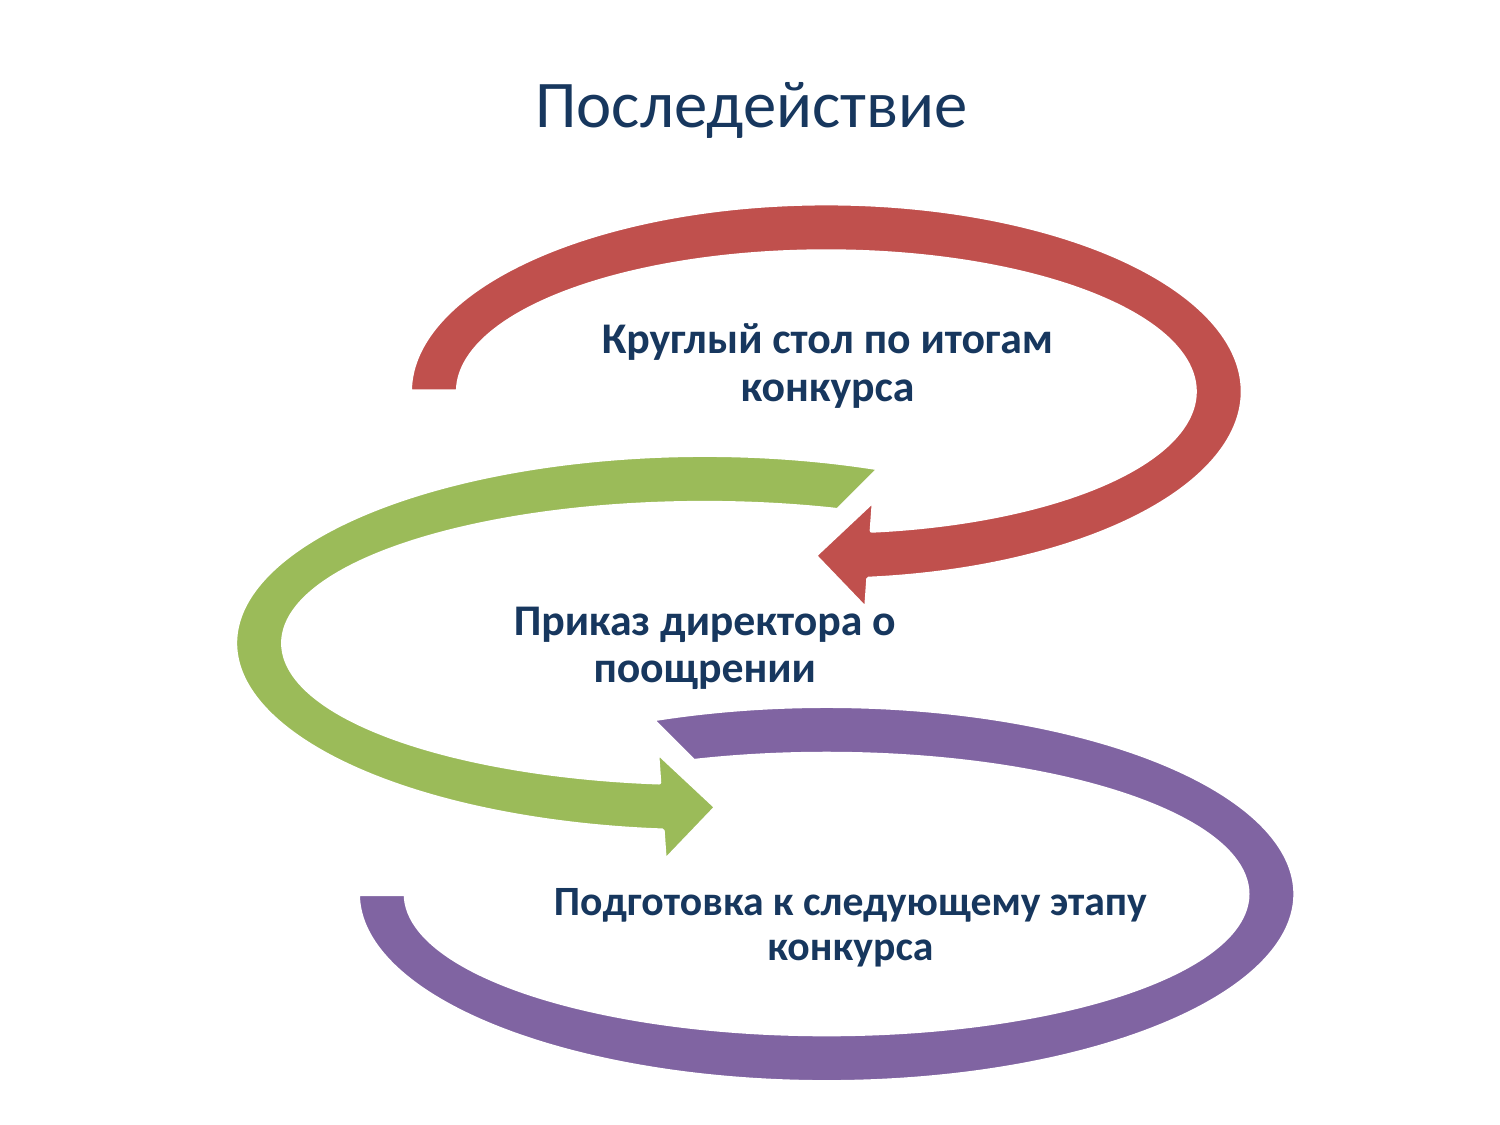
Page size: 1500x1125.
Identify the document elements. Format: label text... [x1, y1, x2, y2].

title Последействие [76, 42, 1427, 159]
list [74, 172, 1426, 1083]
